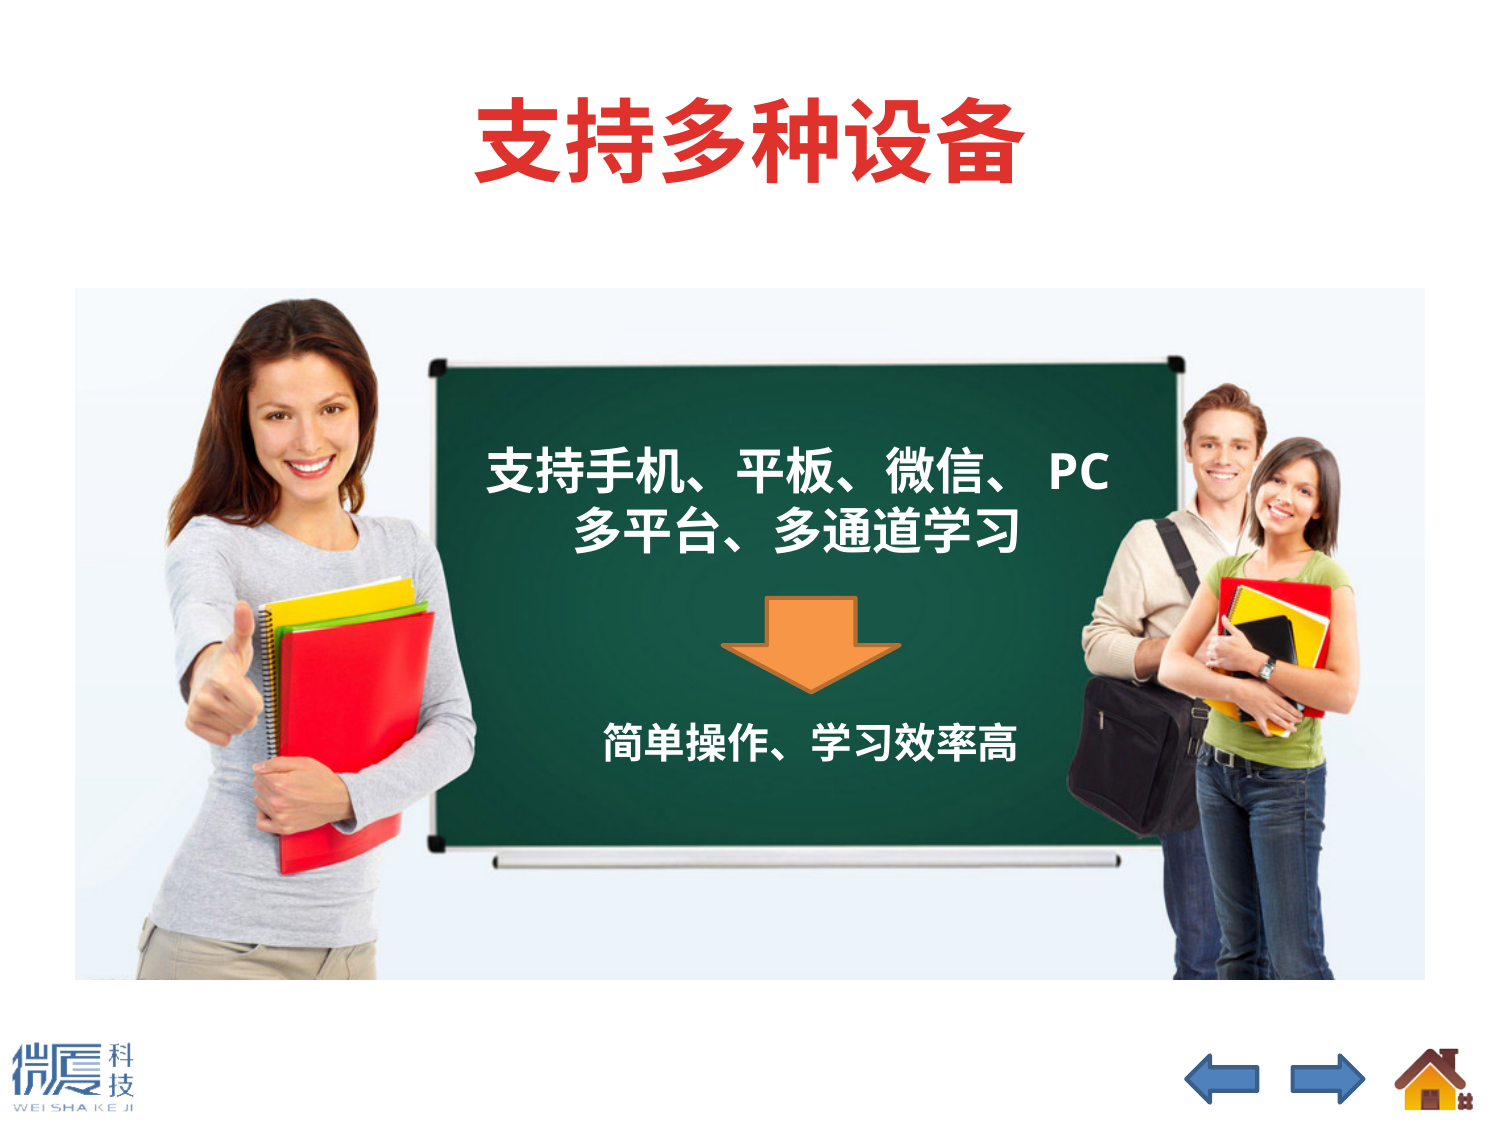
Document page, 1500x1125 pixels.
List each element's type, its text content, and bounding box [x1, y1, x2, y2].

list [74, 287, 1426, 980]
title 支持多种设备 [75, 45, 1425, 233]
picture [0, 1032, 148, 1125]
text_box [1186, 1039, 1485, 1118]
